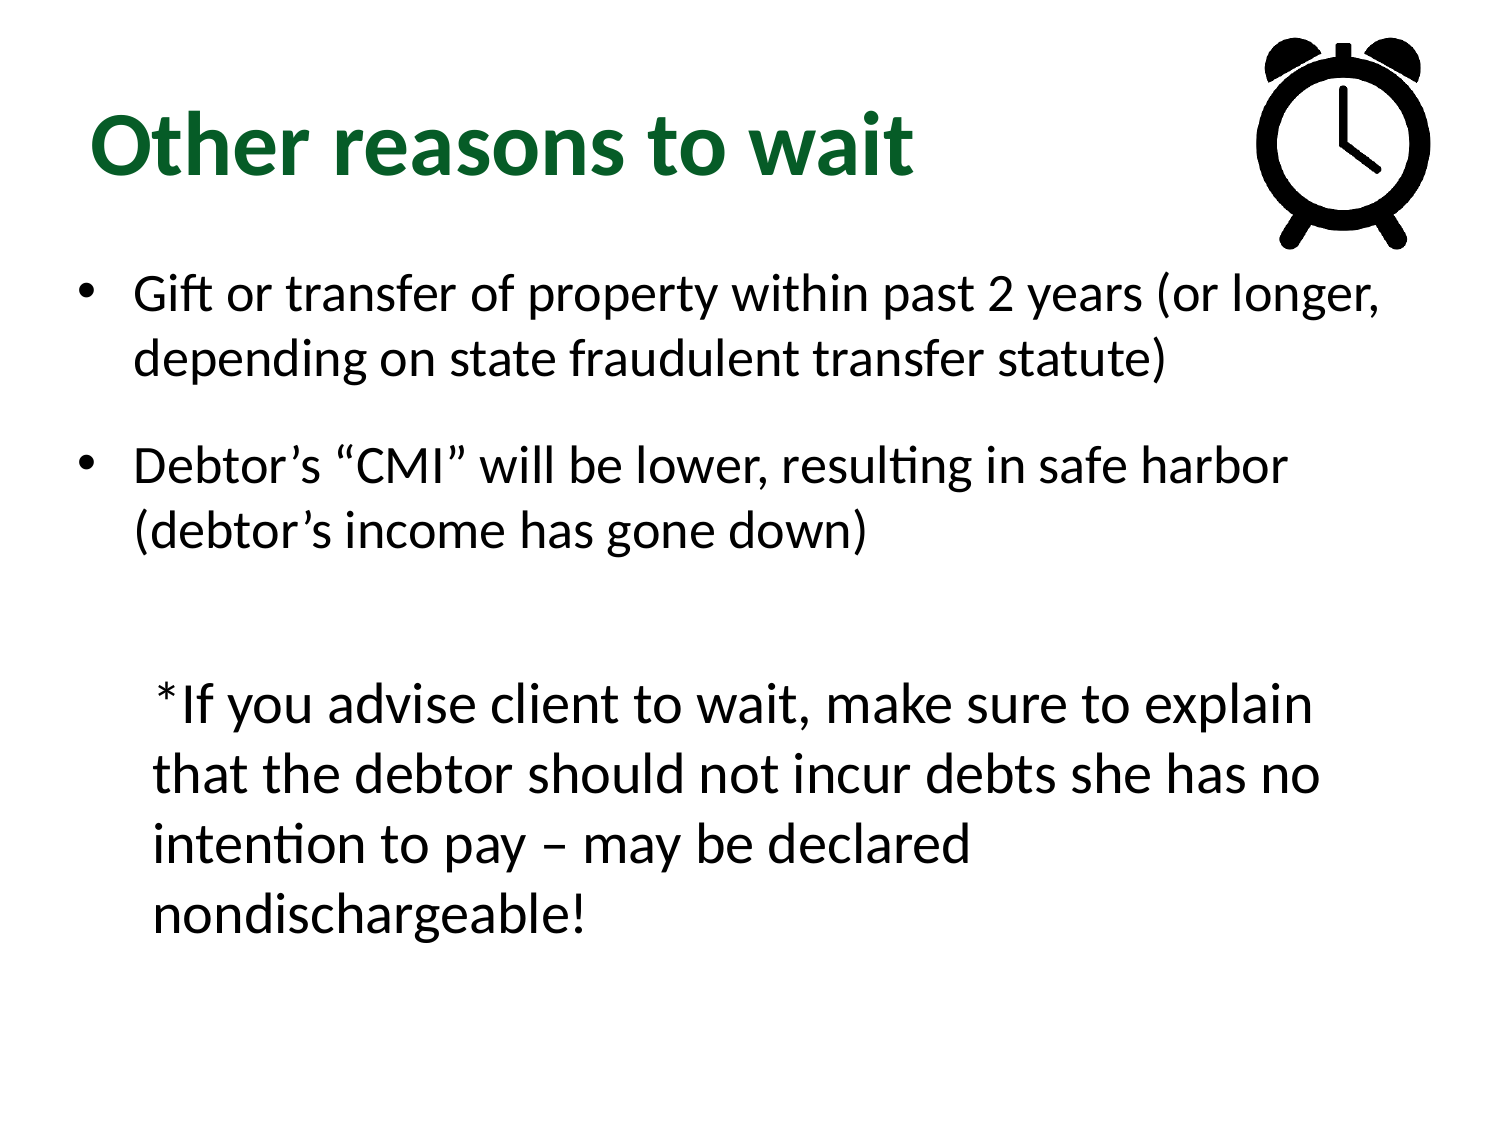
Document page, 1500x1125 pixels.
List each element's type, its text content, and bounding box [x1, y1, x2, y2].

list Gift or transfer of property within past 2 years (or longer, depending on state fraudulent transfer statute) Debtor’s “CMI” will be lower, resulting in safe harbor (debtor’s income has gone down) *If you advise client to wait, make sure to explain that the debtor should not incur debts she has no intention to pay – may be declared nondischargeable! [62, 249, 1425, 1005]
title Other reasons to wait [75, 45, 1232, 233]
picture [1237, 37, 1451, 251]
